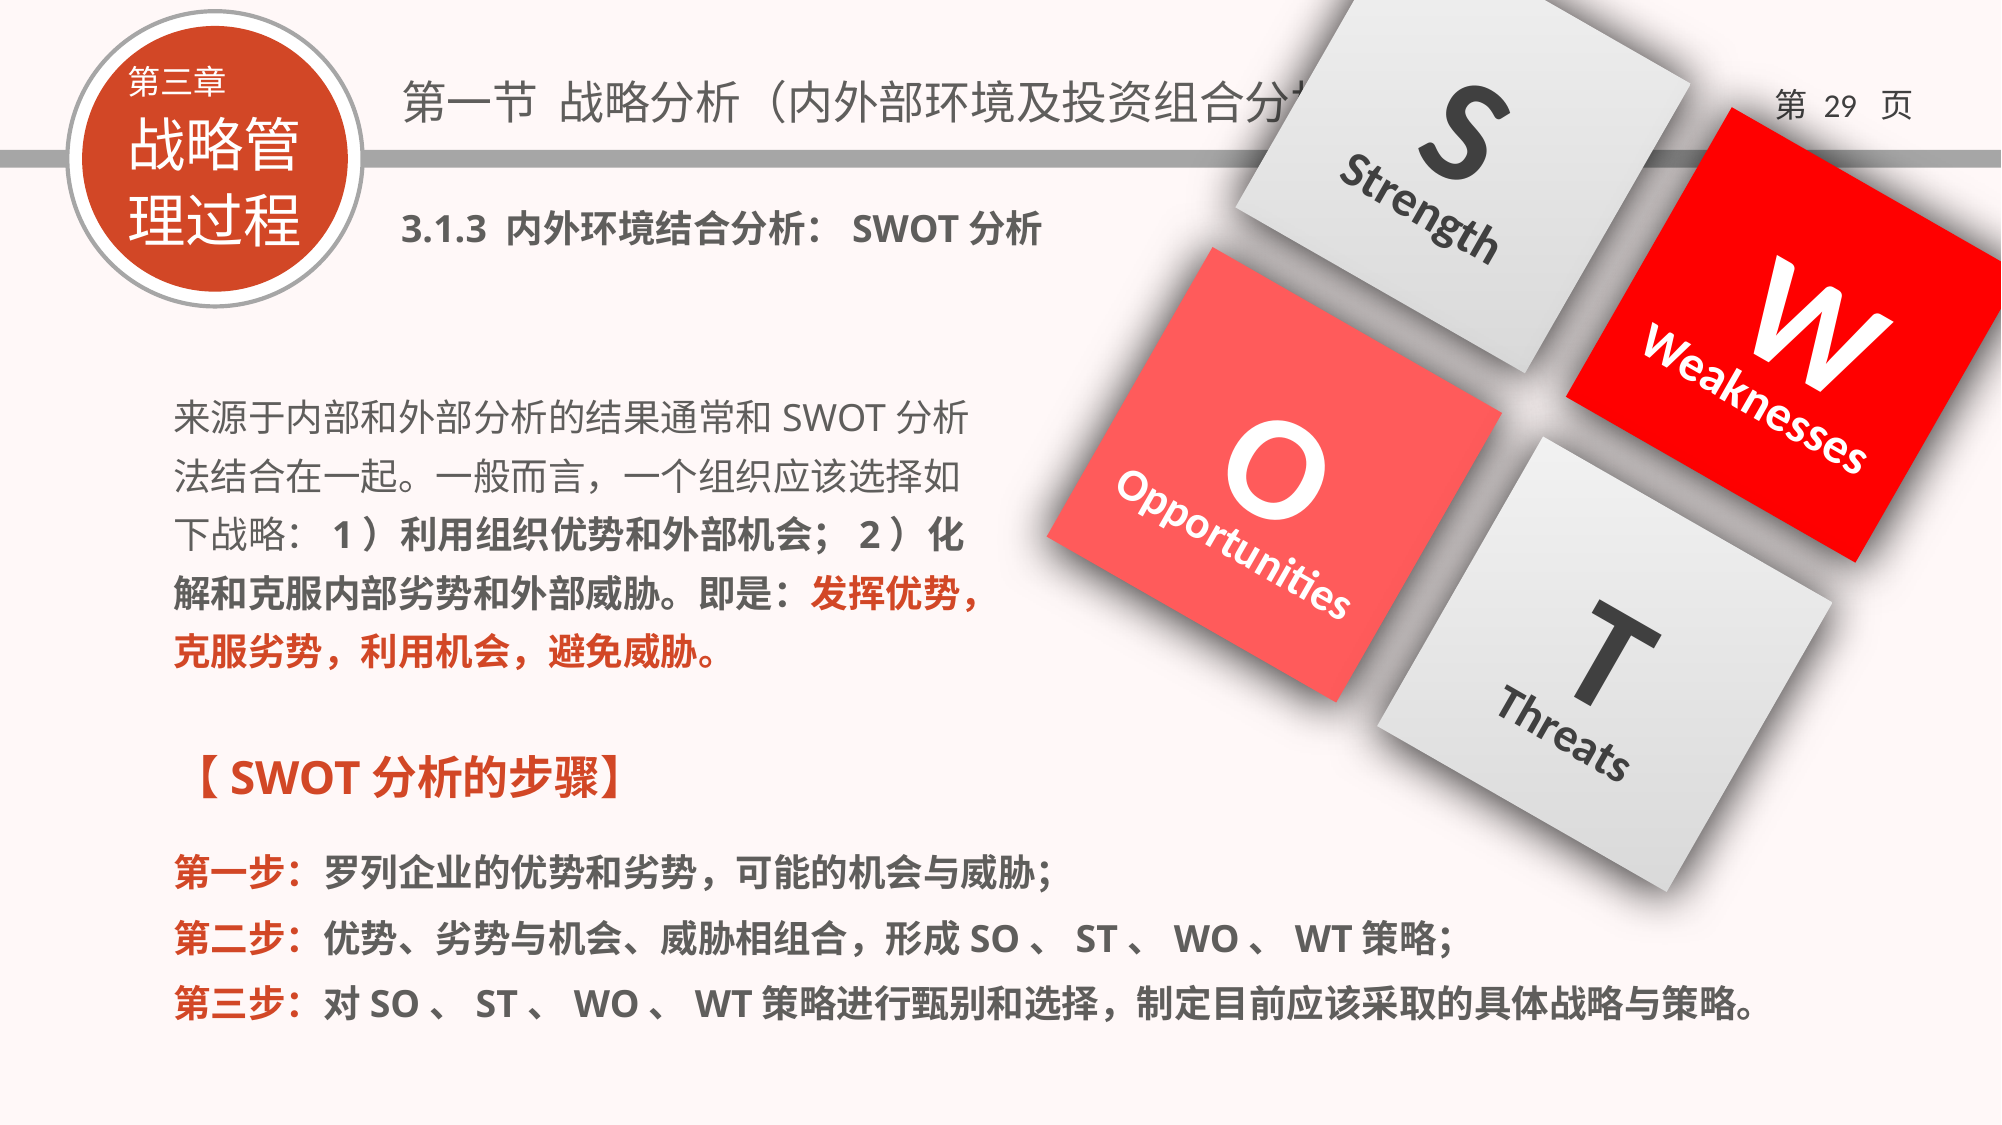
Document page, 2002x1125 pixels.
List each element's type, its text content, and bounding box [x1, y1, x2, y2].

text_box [1175, 49, 1899, 764]
text_box 第一步：罗列企业的优势和劣势，可能的机会与威胁； 第二步：优势、劣势与机会、威胁相组合，形成SO、ST、WO、WT策略； 第三步：对SO、ST、WO、WT策略进行甄别和选择，制定目前应该采取的具体战略与策略。 [158, 827, 1880, 1033]
text_box 来源于内部和外部分析的结果通常和SWOT分析法结合在一起。一般而言，一个组织应该选择如下战略：1）利用组织优势和外部机会；2）化解和克服内部劣势和外部威胁。即是：发挥优势，克服劣势，利用机会，避免威胁。 [158, 373, 1013, 681]
text_box 【SWOT分析的步骤】 [158, 727, 965, 804]
text_box 3.1.3 内外环境结合分析：SWOT分析 [386, 184, 1170, 258]
